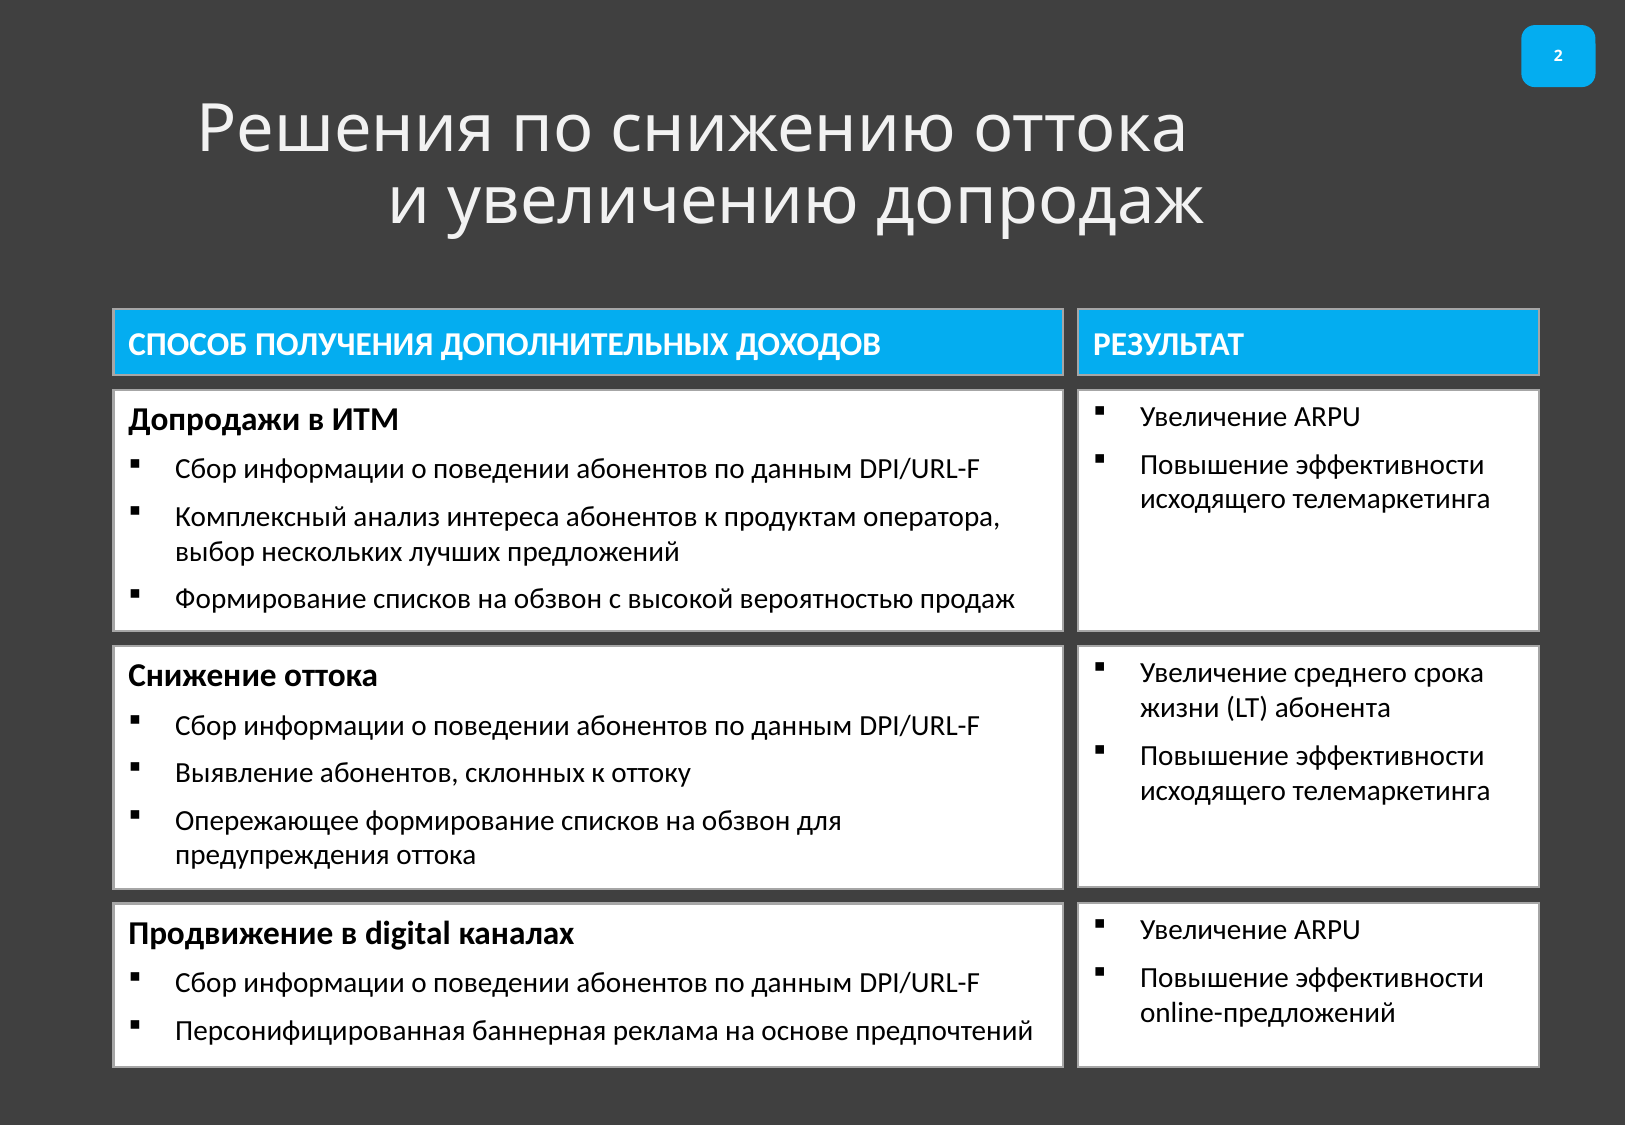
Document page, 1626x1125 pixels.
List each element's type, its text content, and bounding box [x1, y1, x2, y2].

text_box Увеличение ARPU Повышение эффективности исходящего телемаркетинга [1077, 389, 1540, 632]
text_box Увеличение ARPU Повышение эффективности online-предложений [1077, 902, 1540, 1068]
text_box РЕЗУЛЬТАТ [1077, 308, 1540, 376]
text_box Снижение оттока Сбор информации о поведении абонентов по данным DPI/URL-F Выявление абонентов, склонных к оттоку Опережающее формирование списков на обзвон для предупреждения оттока [112, 645, 1064, 890]
text_box Увеличение среднего срока жизни (LT) абонента Повышение эффективности исходящего телемаркетинга [1077, 645, 1540, 888]
text_box [111, 246, 1526, 1105]
text_box СПОСОБ ПОЛУЧЕНИЯ ДОПОЛНИТЕЛЬНЫХ ДОХОДОВ [112, 308, 1064, 376]
list 2 [1535, 33, 1582, 79]
title Решения по снижению оттока и увеличению допродаж [191, 126, 1402, 206]
text_box Продвижение в digital каналах Сбор информации о поведении абонентов по данным DPI/URL-F Персонифицированная баннерная реклама на основе предпочтений [112, 902, 1064, 1068]
text_box Допродажи в ИТМ Сбор информации о поведении абонентов по данным DPI/URL-F Комплексный анализ интереса абонентов к продуктам оператора, выбор нескольких лучших предложений Формирование списков на обзвон с высокой вероятностью продаж [112, 389, 1064, 632]
